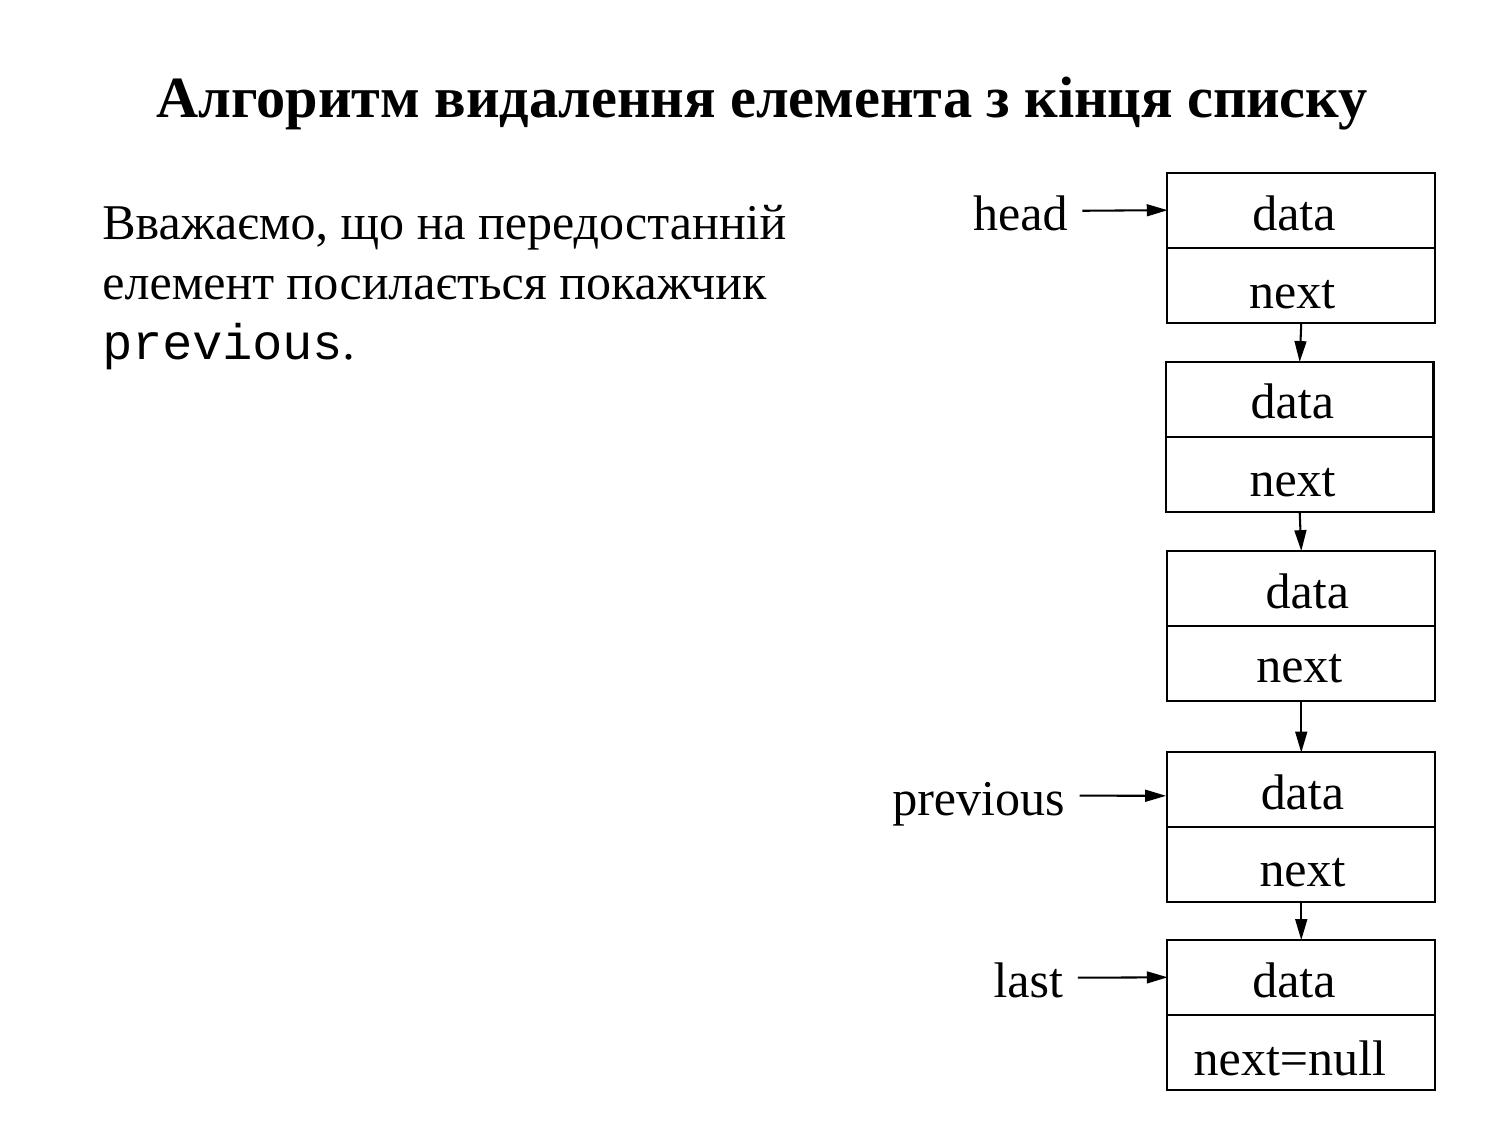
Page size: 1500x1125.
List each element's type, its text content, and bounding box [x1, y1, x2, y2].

title Алгоритм видалення елемента з кінця списку [49, 37, 1476, 151]
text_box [1167, 752, 1436, 906]
text_box previous [877, 758, 1080, 833]
text_box Вважаємо, що на передостанній елемент посилається покажчик previous. [87, 182, 869, 377]
text_box head [958, 173, 1083, 249]
text_box last [978, 940, 1078, 1016]
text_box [1167, 939, 1436, 1095]
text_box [1167, 172, 1436, 328]
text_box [1165, 361, 1434, 515]
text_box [1167, 550, 1436, 706]
